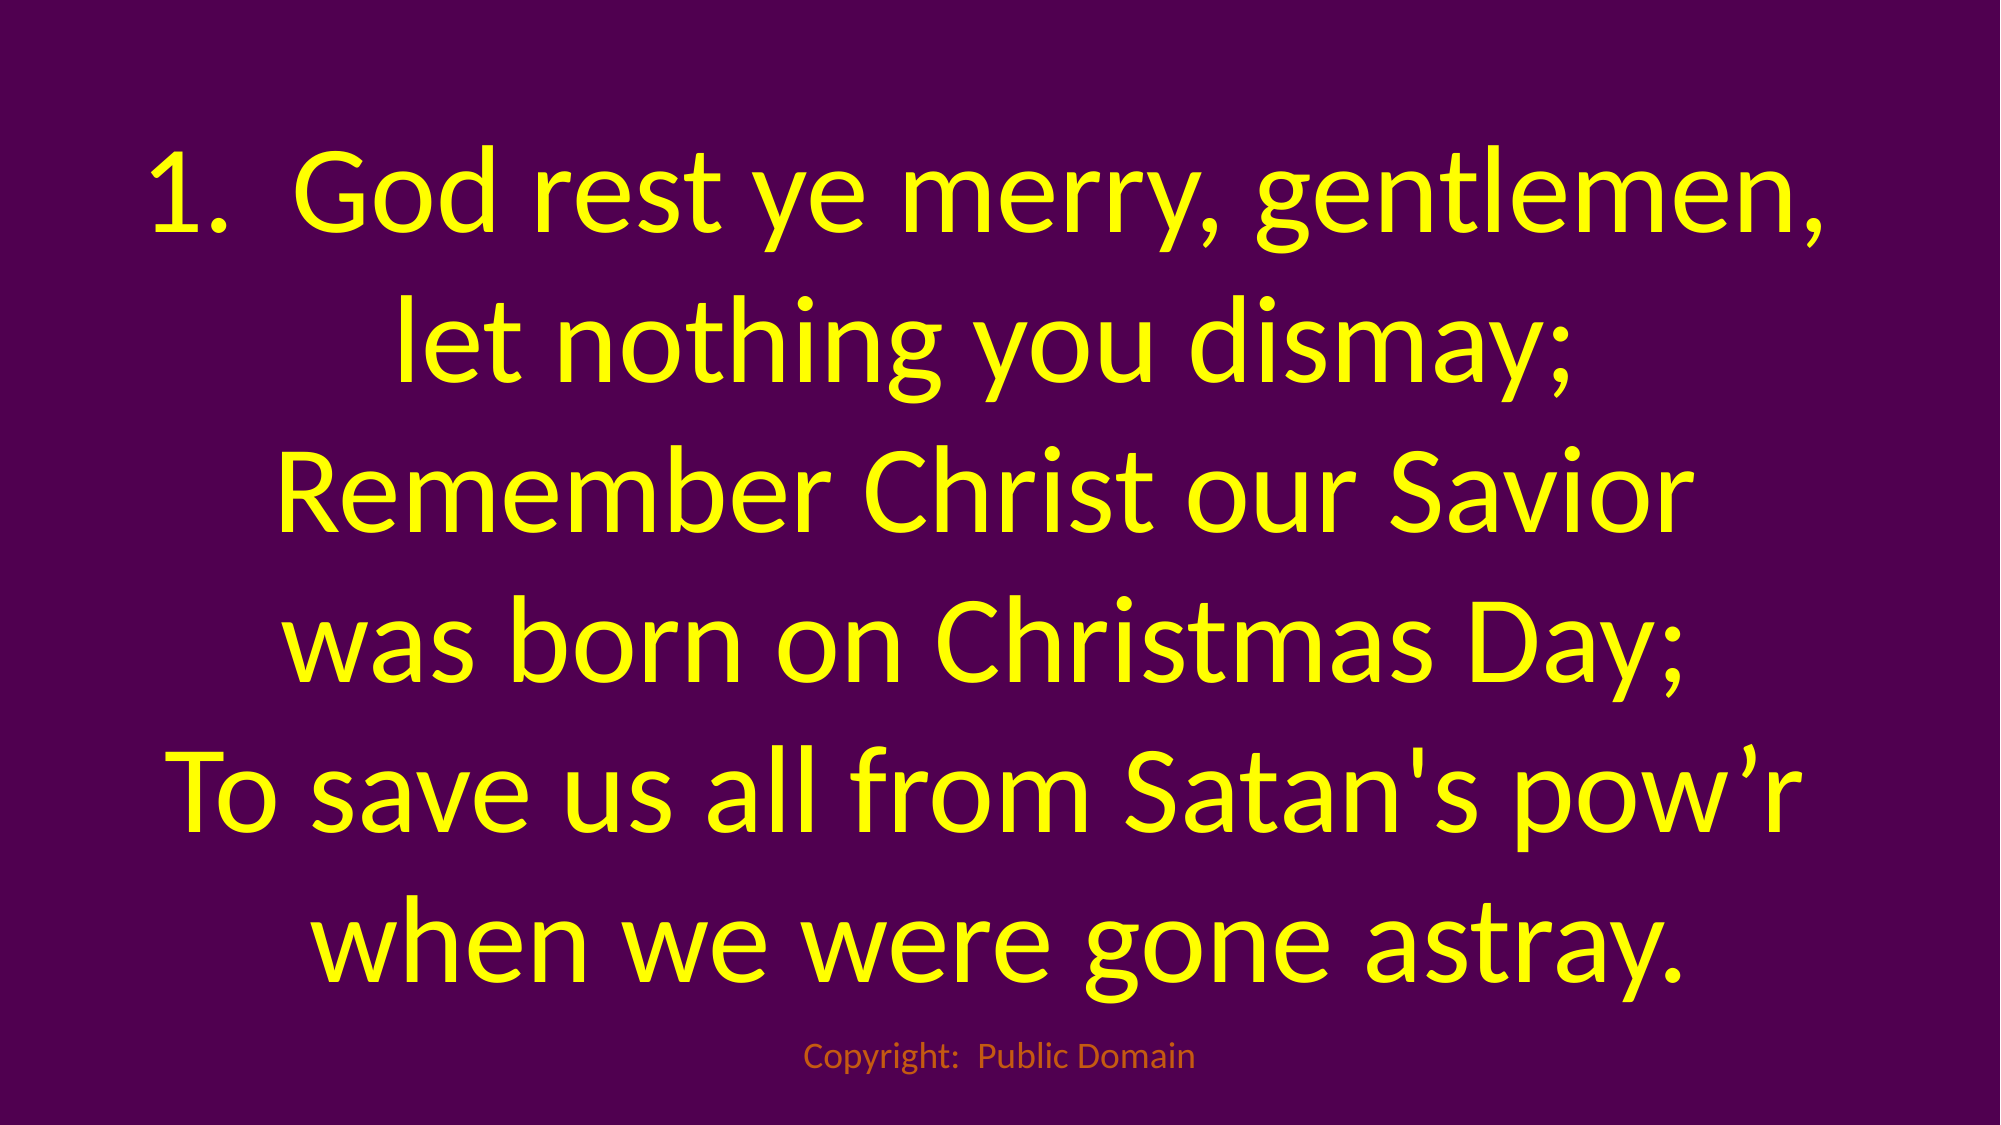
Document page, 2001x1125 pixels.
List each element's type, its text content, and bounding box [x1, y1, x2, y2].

text_box God rest ye merry, gentlemen, let nothing you dismay; Remember Christ our Savior was born on Christmas Day; To save us all from Satan's pow’r when we were gone astray. [0, 100, 2000, 1016]
text_box Copyright: Public Domain [26, 1023, 1973, 1083]
